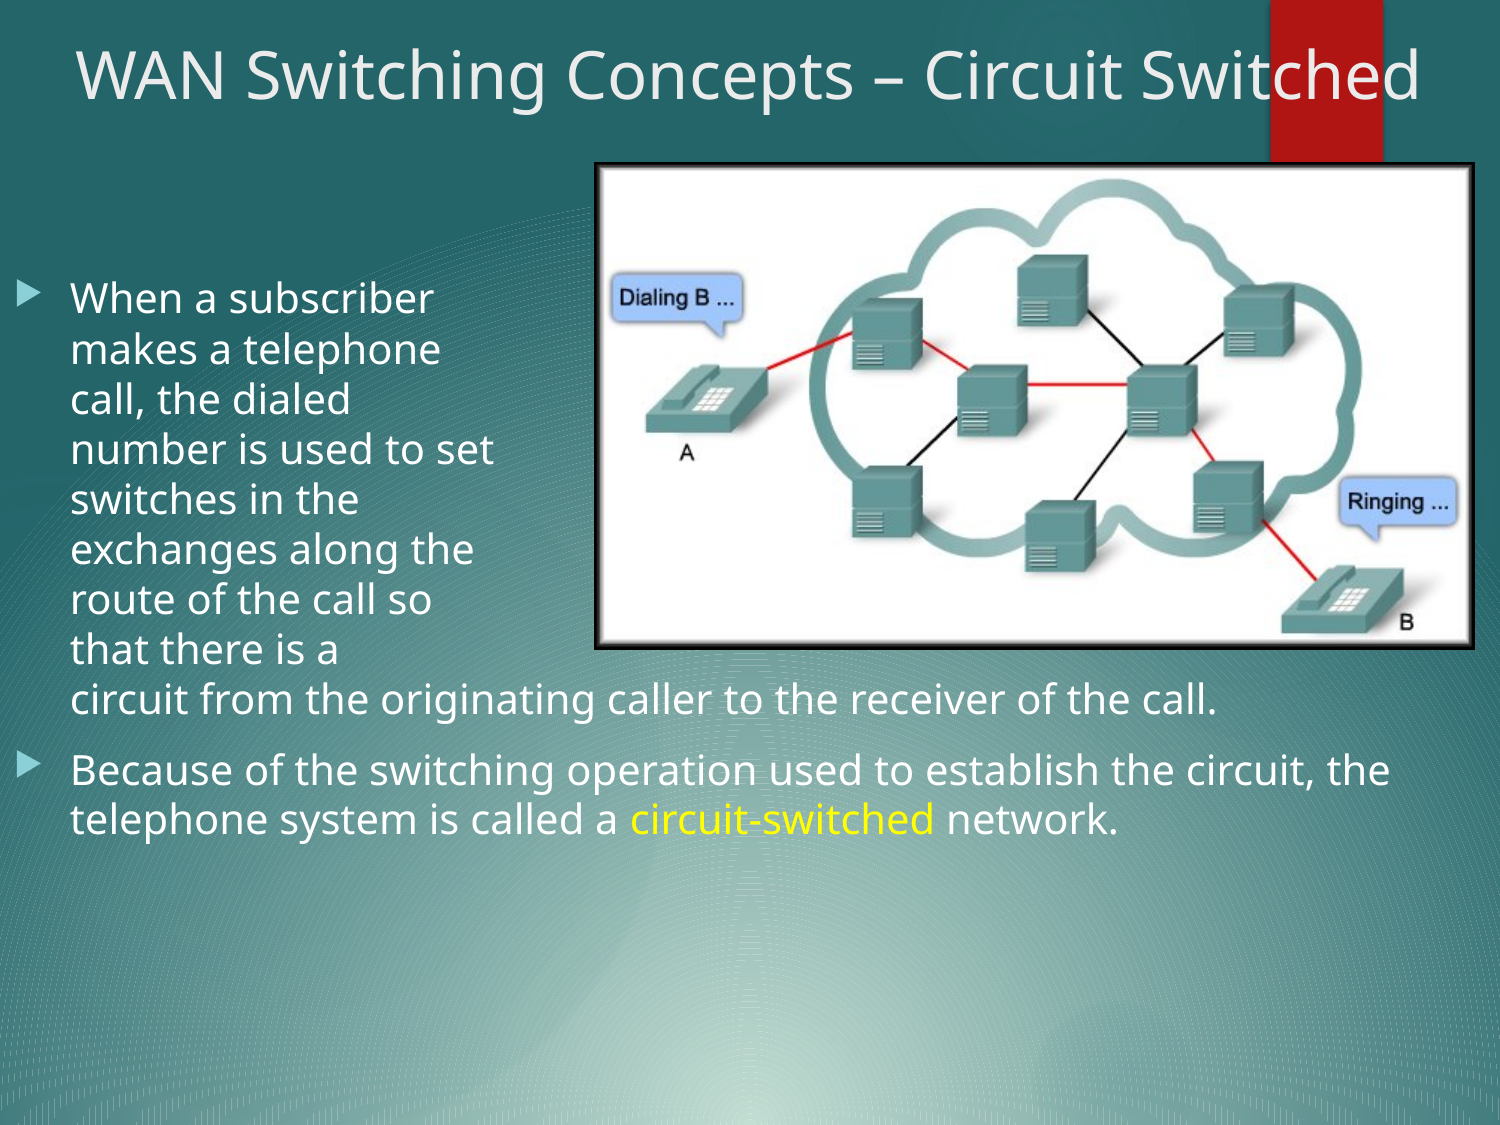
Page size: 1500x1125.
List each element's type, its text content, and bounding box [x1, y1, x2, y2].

picture [593, 162, 1476, 651]
title WAN Switching Concepts – Circuit Switched [24, 24, 1475, 138]
list When a subscriber makes a telephone call, the dialed number is used to set switches in the exchanges along the route of the call so that there is a circuit from the originating caller to the receiver of the call. Because of the switching operation used to establish the circuit, the telephone system is called a circuit-switched network. [0, 264, 1449, 1125]
